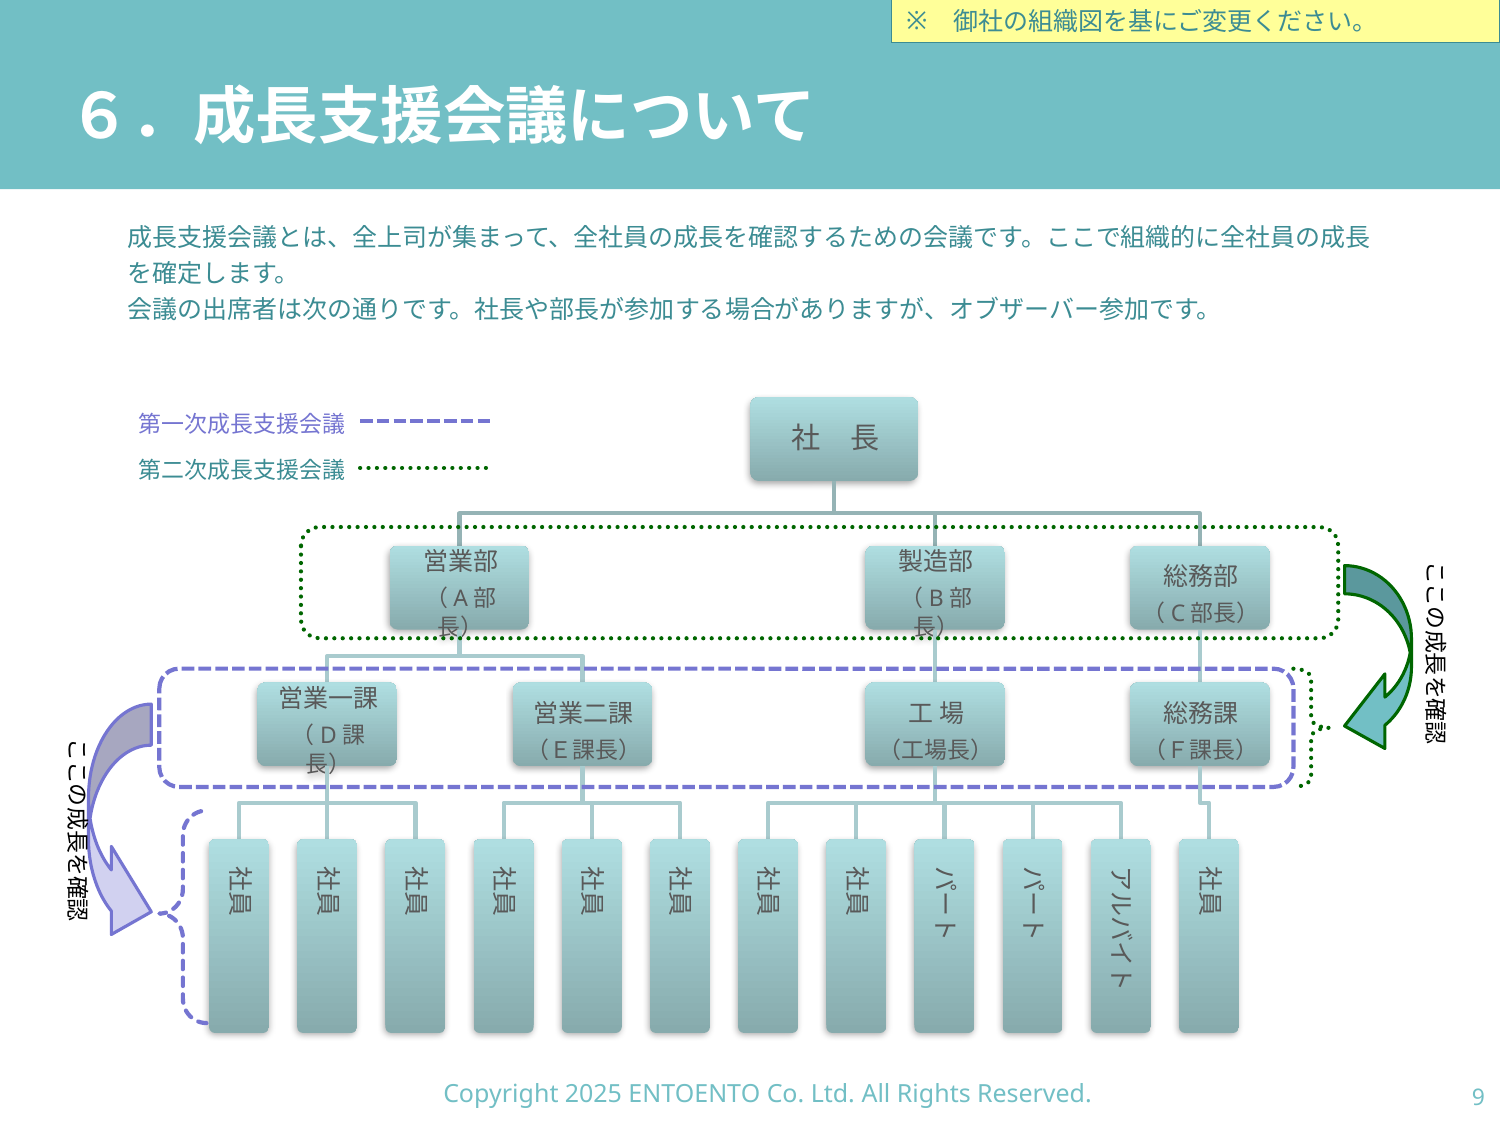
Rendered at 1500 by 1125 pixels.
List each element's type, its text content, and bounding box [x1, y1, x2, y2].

text_box [101, 844, 154, 937]
text_box [1342, 563, 1399, 629]
text_box [1342, 671, 1399, 751]
text_box [157, 666, 201, 790]
title ６．成長支援会議について [53, 42, 1388, 185]
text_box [206, 396, 1282, 1034]
text_box [1292, 667, 1330, 788]
list 成長支援会議とは、全上司が集まって、全社員の成長を確認するための会議です。ここで組織的に全社員の成長を確定します。 会議の出席者は次の通りです。社長や部長が参加する場合がありますが、オブザーバー参加です。 [112, 208, 1388, 355]
text_box ここの成長を確認 [42, 723, 101, 976]
text_box [1286, 524, 1341, 641]
text_box [101, 702, 154, 788]
text_box 第二次成長支援会議 [123, 448, 201, 491]
text_box 第一次成長支援会議 [123, 401, 201, 444]
footer Copyright 2025 ENTOENTO Co. Ltd. All Rights Reserved. [206, 1070, 1331, 1125]
text_box [1286, 672, 1293, 785]
text_box ここの成長を確認 [1399, 546, 1458, 799]
slide_number 8 [1187, 1074, 1500, 1125]
text_box 御社の組織図を基にご変更ください。 [891, 0, 1500, 43]
text_box [158, 810, 201, 1023]
